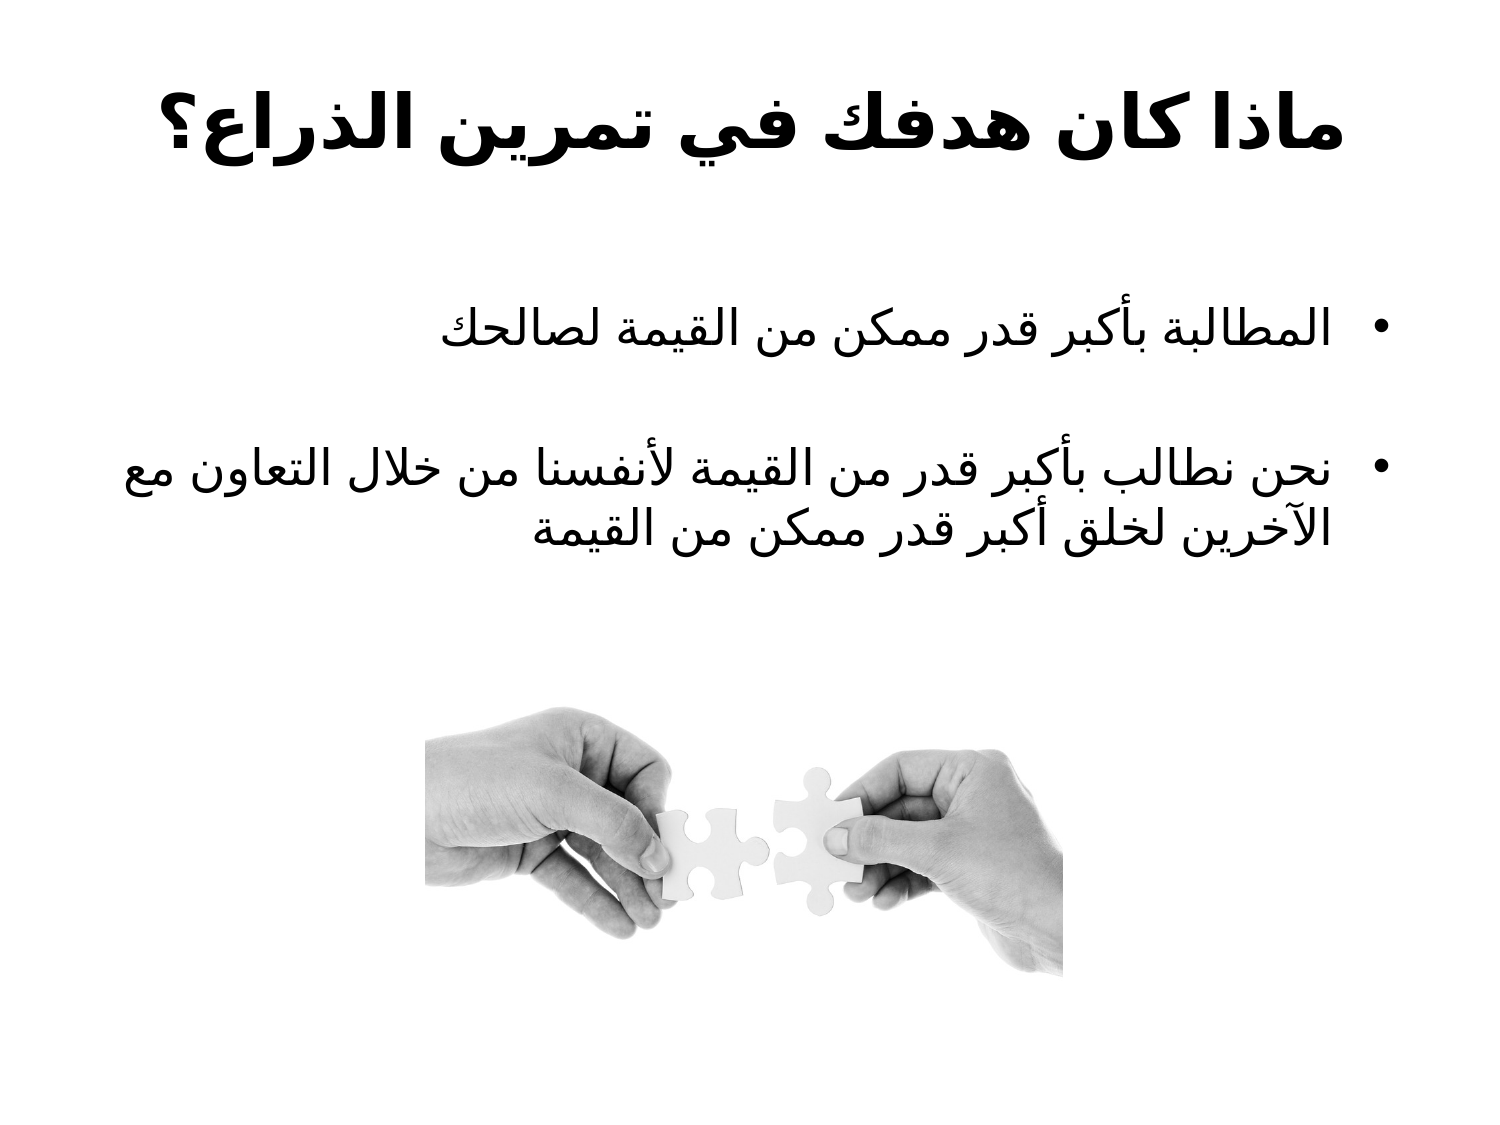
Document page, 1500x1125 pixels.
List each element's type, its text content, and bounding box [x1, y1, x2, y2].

picture [424, 624, 1063, 1051]
list المطالبة بأكبر قدر ممكن من القيمة لصالحك نحن نطالب بأكبر قدر من القيمة لأنفسنا من خلال التعاون مع الآخرين لخلق أكبر قدر ممكن من القيمة [75, 287, 1406, 1030]
title ماذا كان هدفك في تمرين الذراع؟ [75, 24, 1431, 213]
